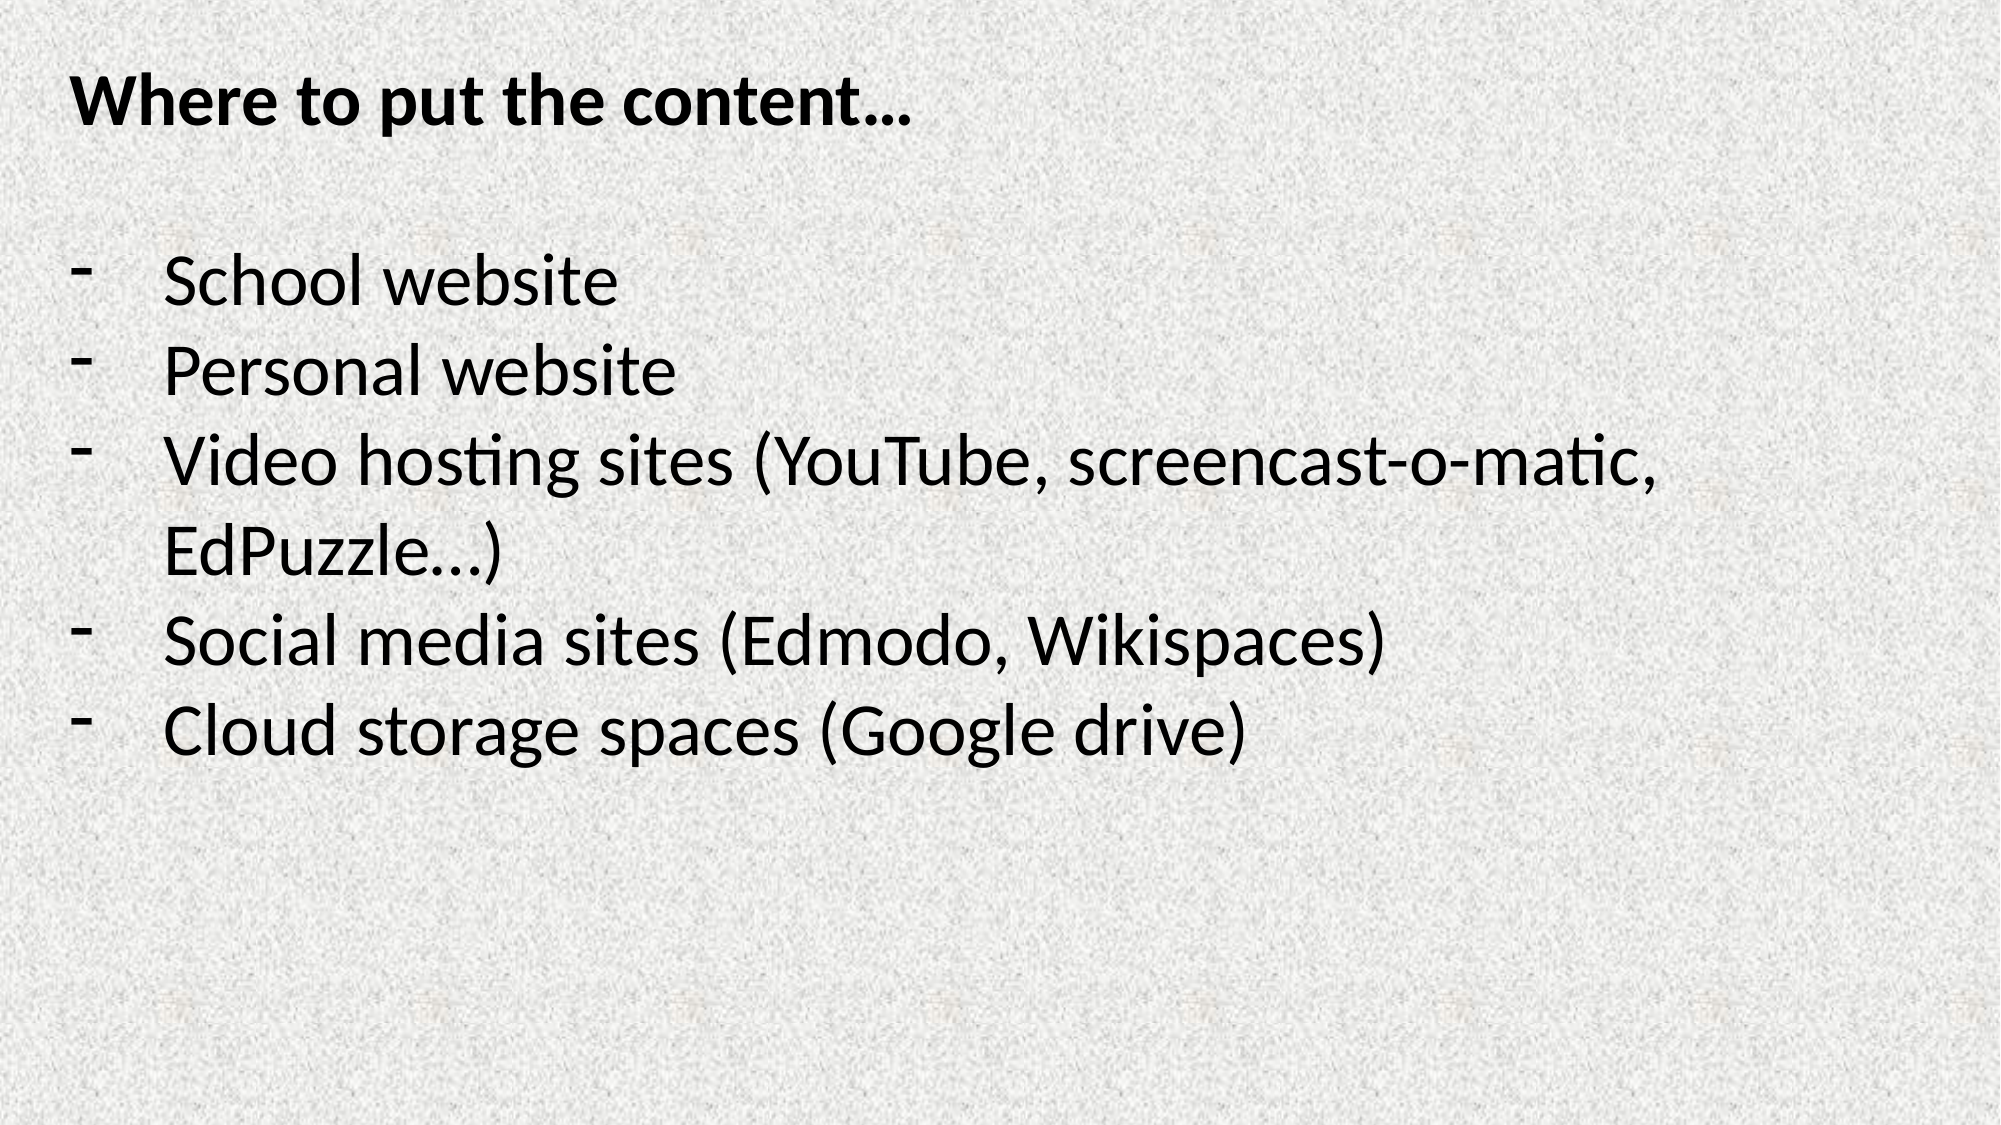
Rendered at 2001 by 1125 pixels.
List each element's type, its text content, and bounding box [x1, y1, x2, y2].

text_box Where to put the content… School website Personal website Video hosting sites (YouTube, screencast-o-matic, EdPuzzle…) Social media sites (Edmodo, Wikispaces) Cloud storage spaces (Google drive) [55, 42, 1920, 958]
picture [0, 0, 2001, 1125]
